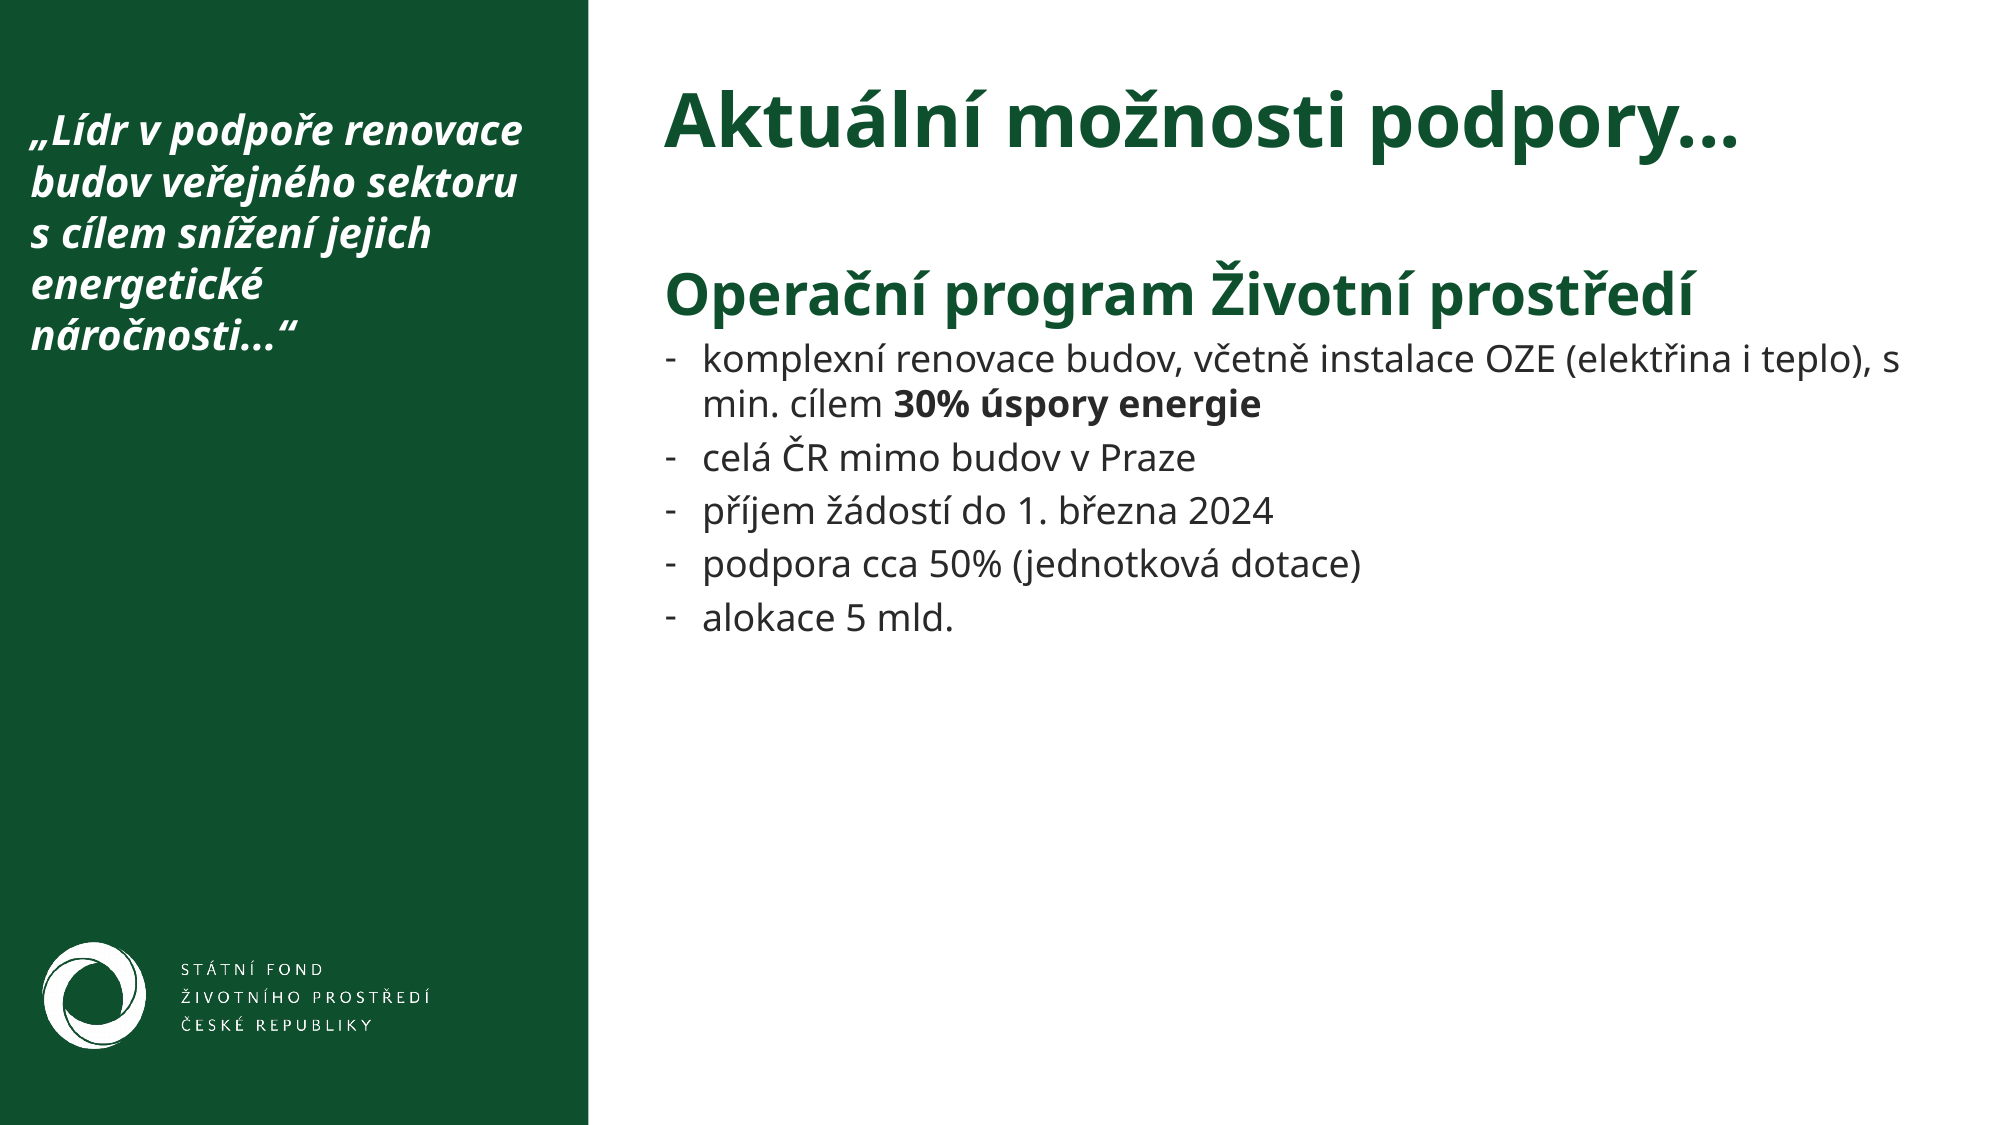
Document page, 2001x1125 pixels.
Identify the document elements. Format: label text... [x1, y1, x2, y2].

list Operační program Životní prostředí komplexní renovace budov, včetně instalace OZE (elektřina i teplo), s min. cílem 30% úspory energie celá ČR mimo budov v Praze příjem žádostí do 1. března 2024 podpora cca 50% (jednotková dotace) alokace 5 mld. [649, 196, 1957, 1046]
list Aktuální možnosti podpory... [649, 74, 1860, 196]
picture [42, 942, 429, 1049]
list „Lídr v podpoře renovace budov veřejného sektoru s cílem snížení jejich energetické náročnosti...“ [15, 97, 553, 423]
